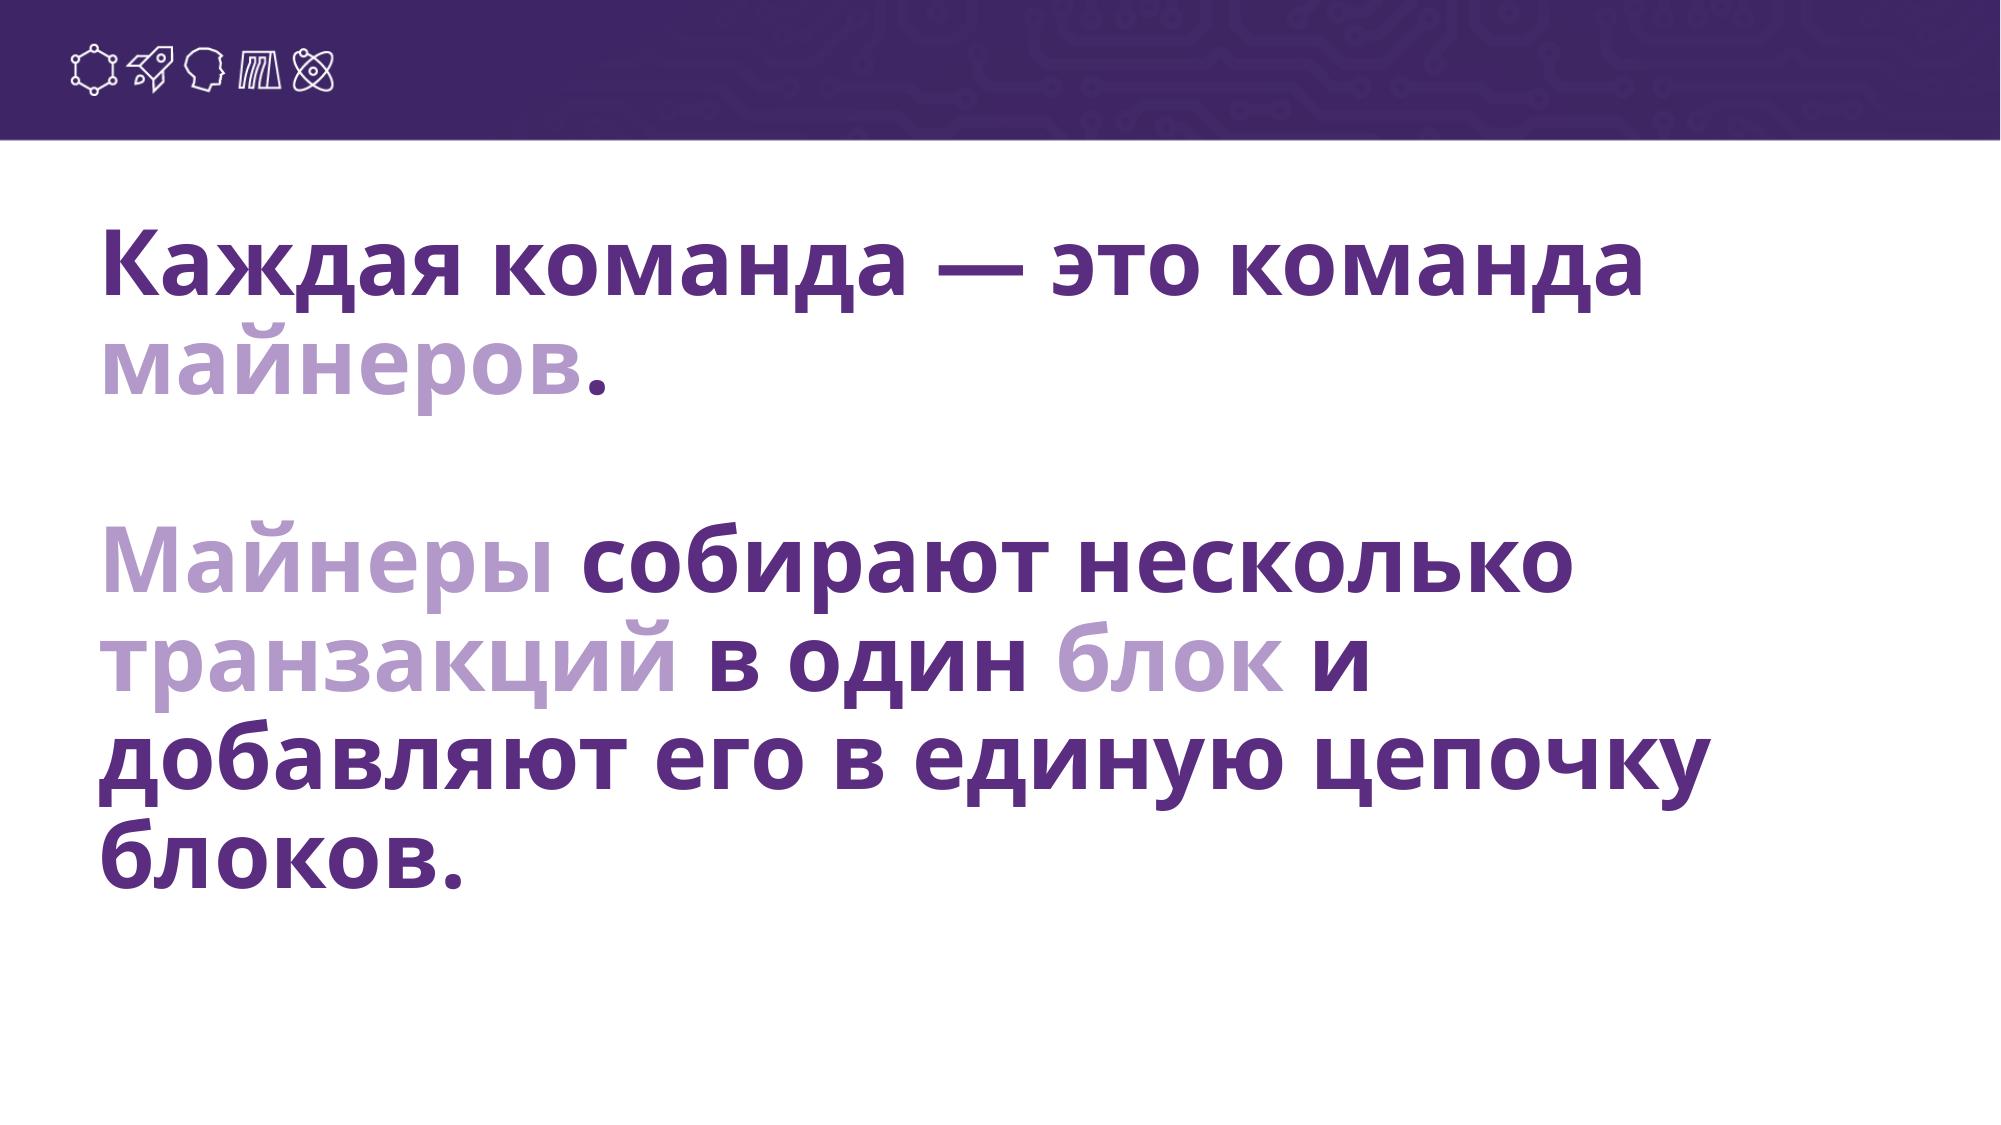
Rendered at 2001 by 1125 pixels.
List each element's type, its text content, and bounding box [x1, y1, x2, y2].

picture [0, 0, 2001, 1125]
text_box Каждая команда — это команда майнеров. Майнеры собирают несколько транзакций в один блок и добавляют его в единую цепочку блоков. [83, 245, 1855, 880]
